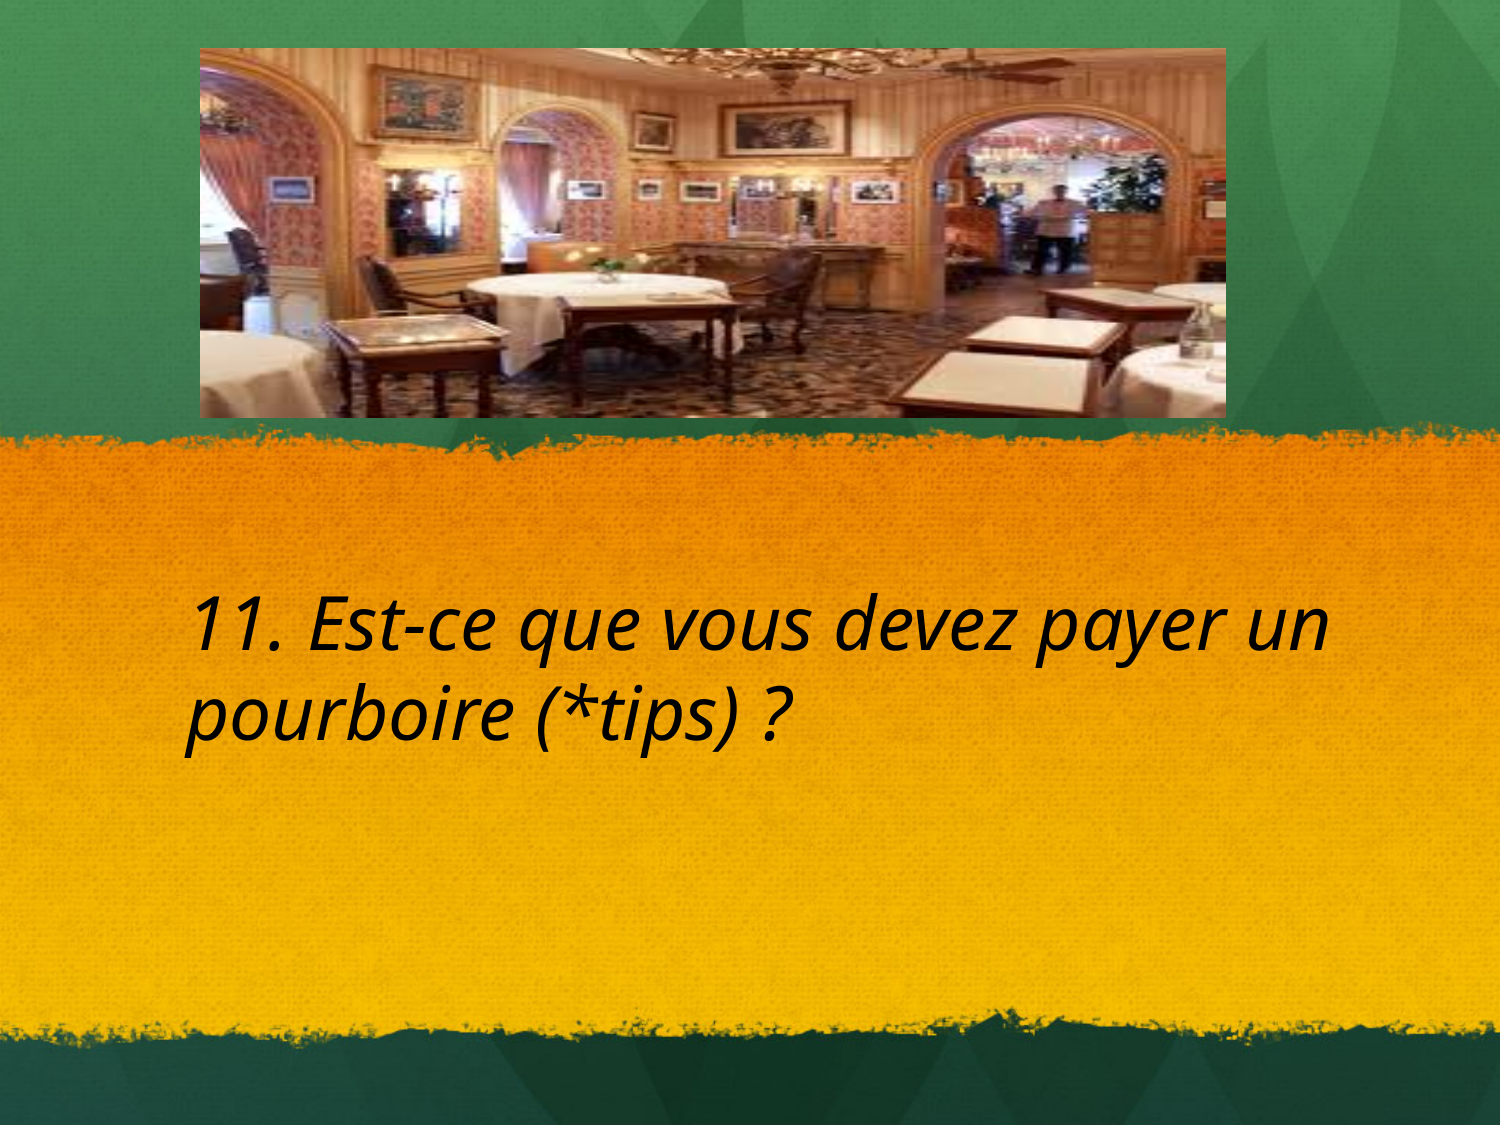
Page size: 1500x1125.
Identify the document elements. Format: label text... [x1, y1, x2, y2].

picture [0, 0, 1500, 1125]
text_box 11. Est-ce que vous devez payer un pourboire (*tips) ? [171, 567, 1378, 854]
